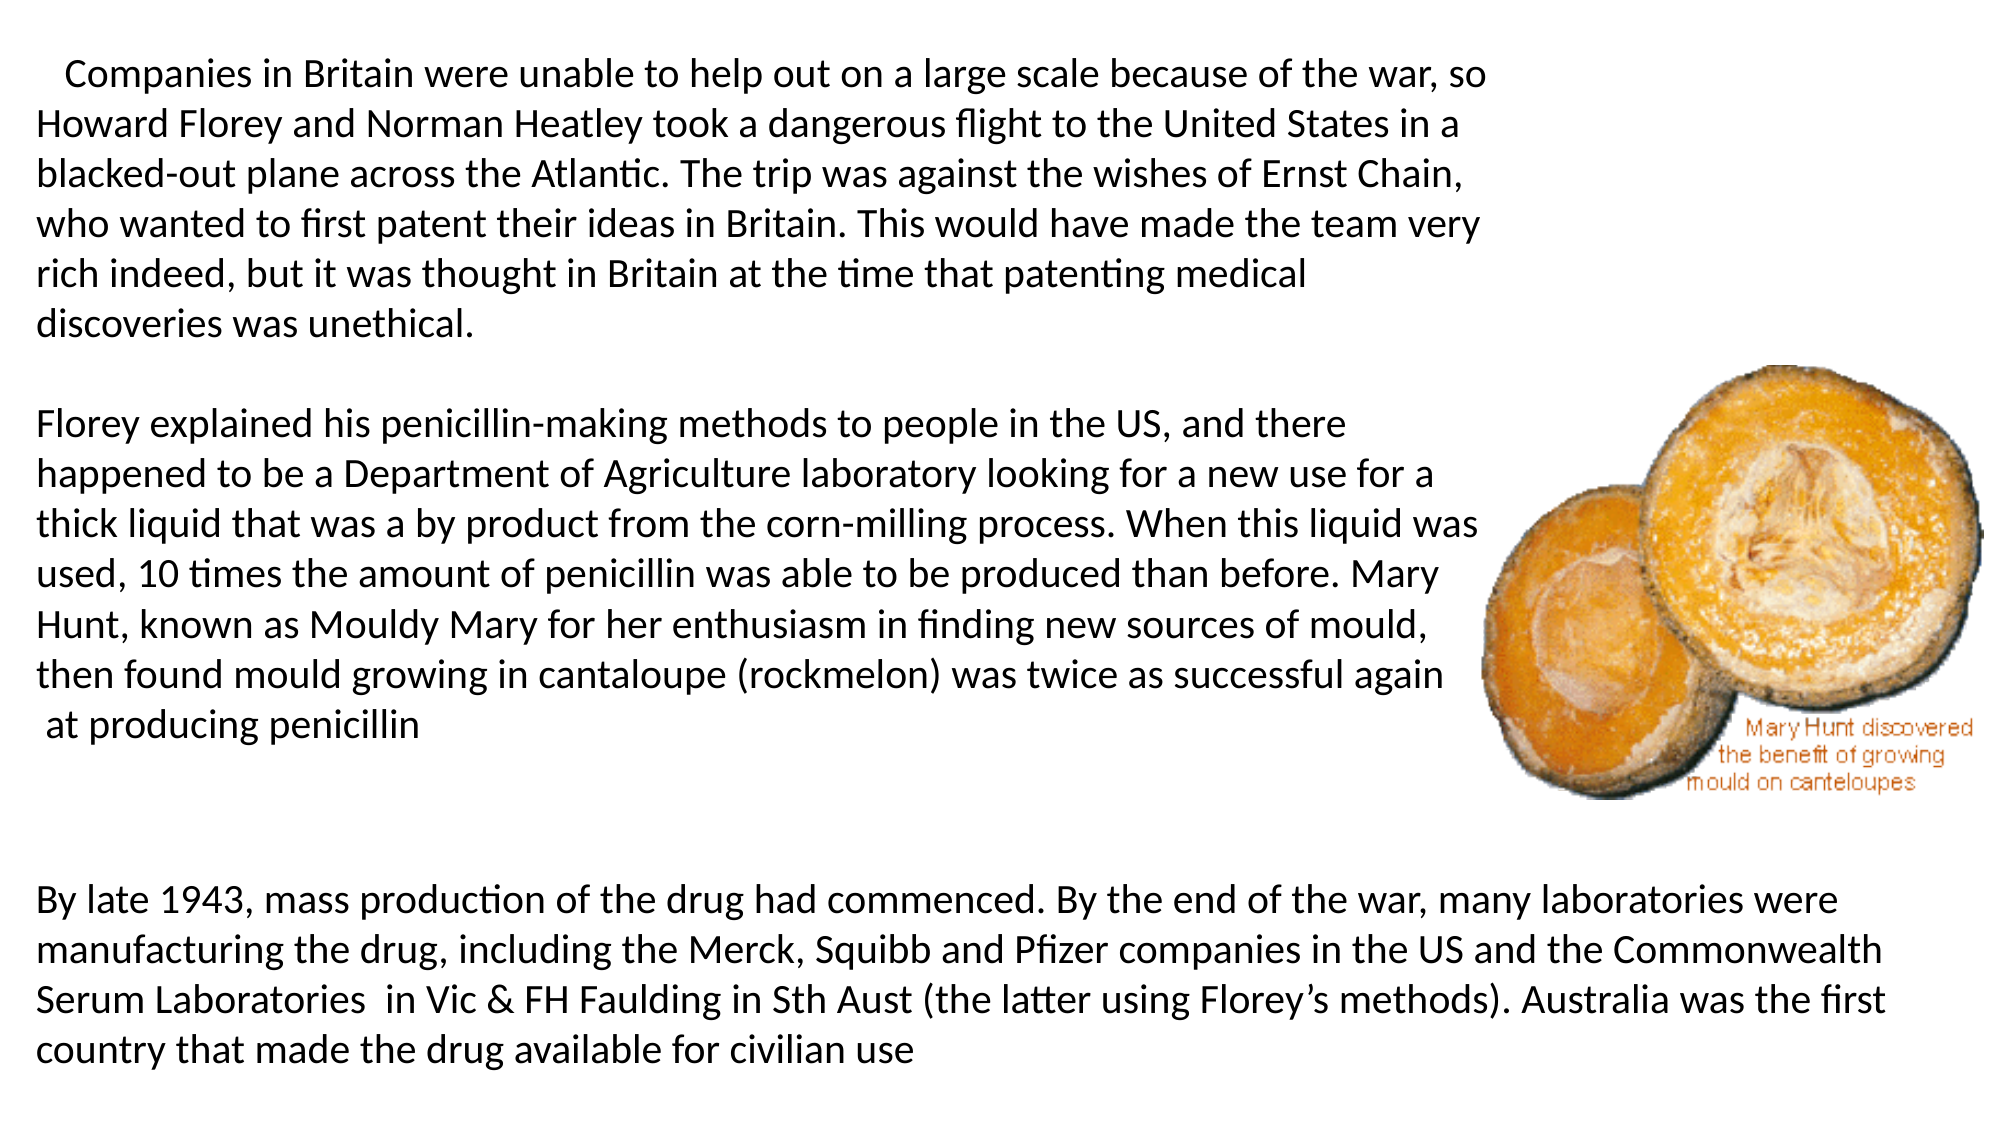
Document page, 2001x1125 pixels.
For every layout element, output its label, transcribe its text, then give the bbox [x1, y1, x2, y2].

picture [1480, 365, 1984, 800]
text_box By late 1943, mass production of the drug had commenced. By the end of the war, many laboratories were manufacturing the drug, including the Merck, Squibb and Pfizer companies in the US and the Commonwealth Serum Laboratories in Vic & FH Faulding in Sth Aust (the latter using Florey’s methods). Australia was the first country that made the drug available for civilian use [21, 864, 1966, 1080]
text_box Companies in Britain were unable to help out on a large scale because of the war, so Howard Florey and Norman Heatley took a dangerous flight to the United States in a blacked-out plane across the Atlantic. The trip was against the wishes of Ernst Chain, who wanted to first patent their ideas in Britain. This would have made the team very rich indeed, but it was thought in Britain at the time that patenting medical discoveries was unethical. Florey explained his penicillin-making methods to people in the US, and there happened to be a Department of Agriculture laboratory looking for a new use for a thick liquid that was a by product from the corn-milling process. When this liquid was used, 10 times the amount of penicillin was able to be produced than before. Mary Hunt, known as Mouldy Mary for her enthusiasm in finding new sources of mould, then found mould growing in cantaloupe (rockmelon) was twice as successful again at producing penicillin [21, 38, 1504, 754]
